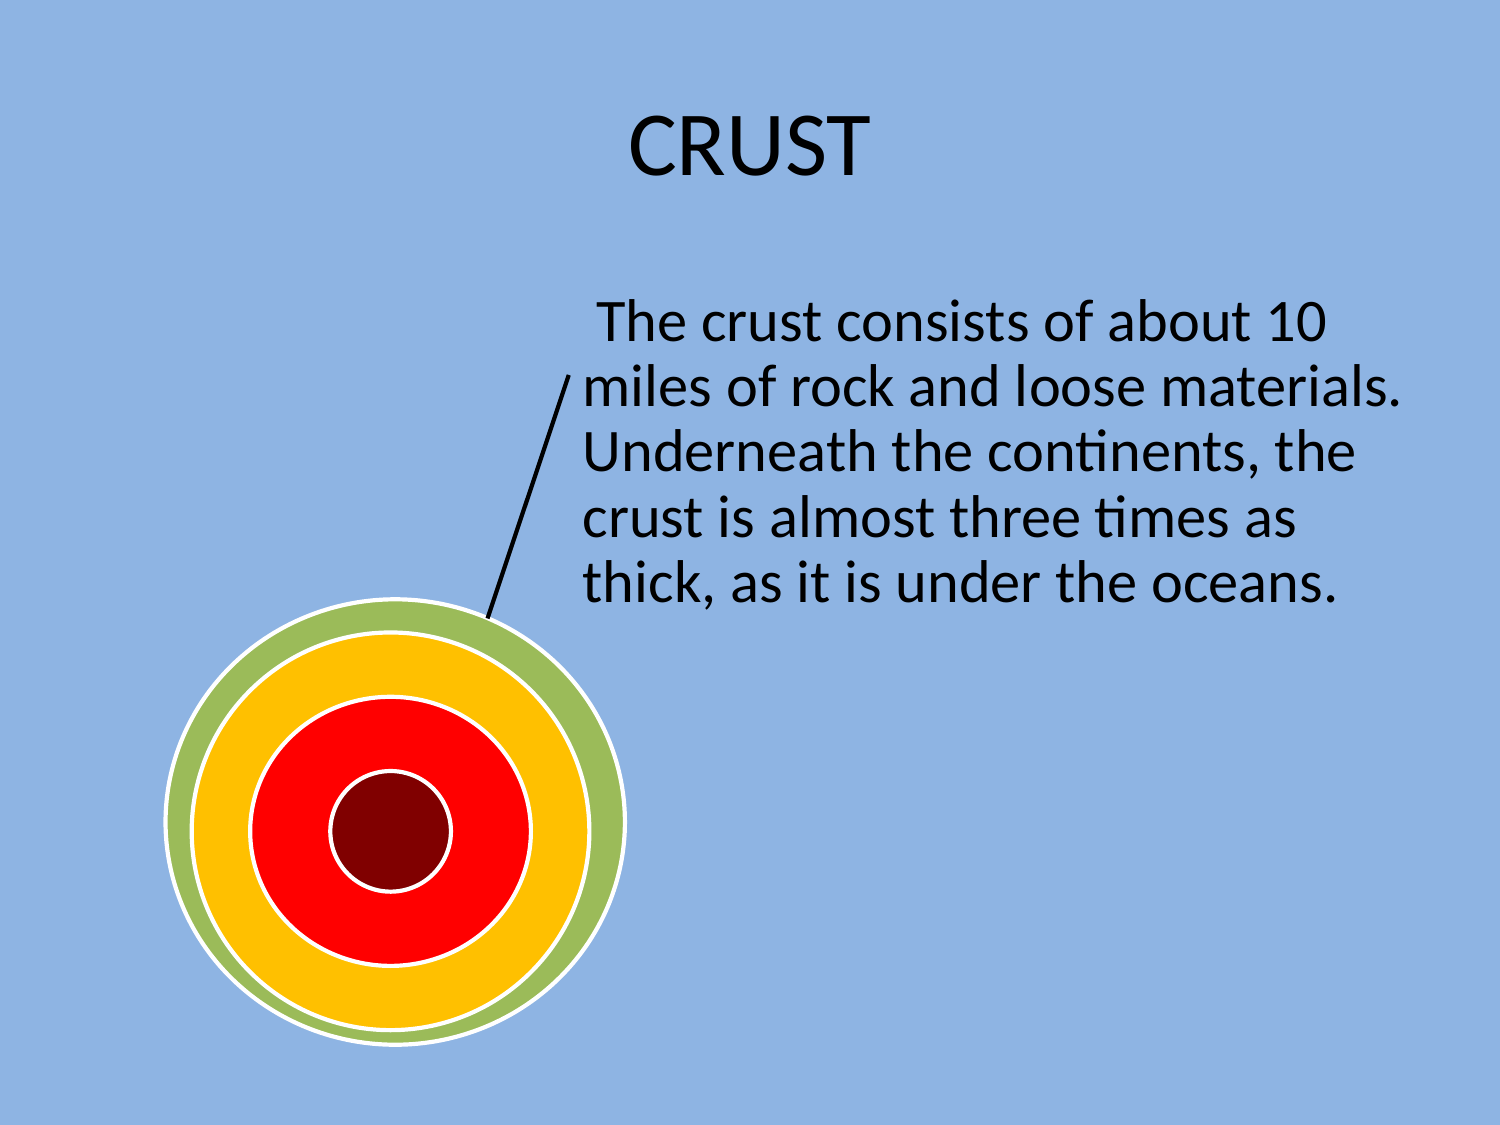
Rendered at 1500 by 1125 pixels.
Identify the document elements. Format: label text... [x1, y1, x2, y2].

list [74, 262, 1426, 1006]
title CRUST [75, 45, 1425, 233]
